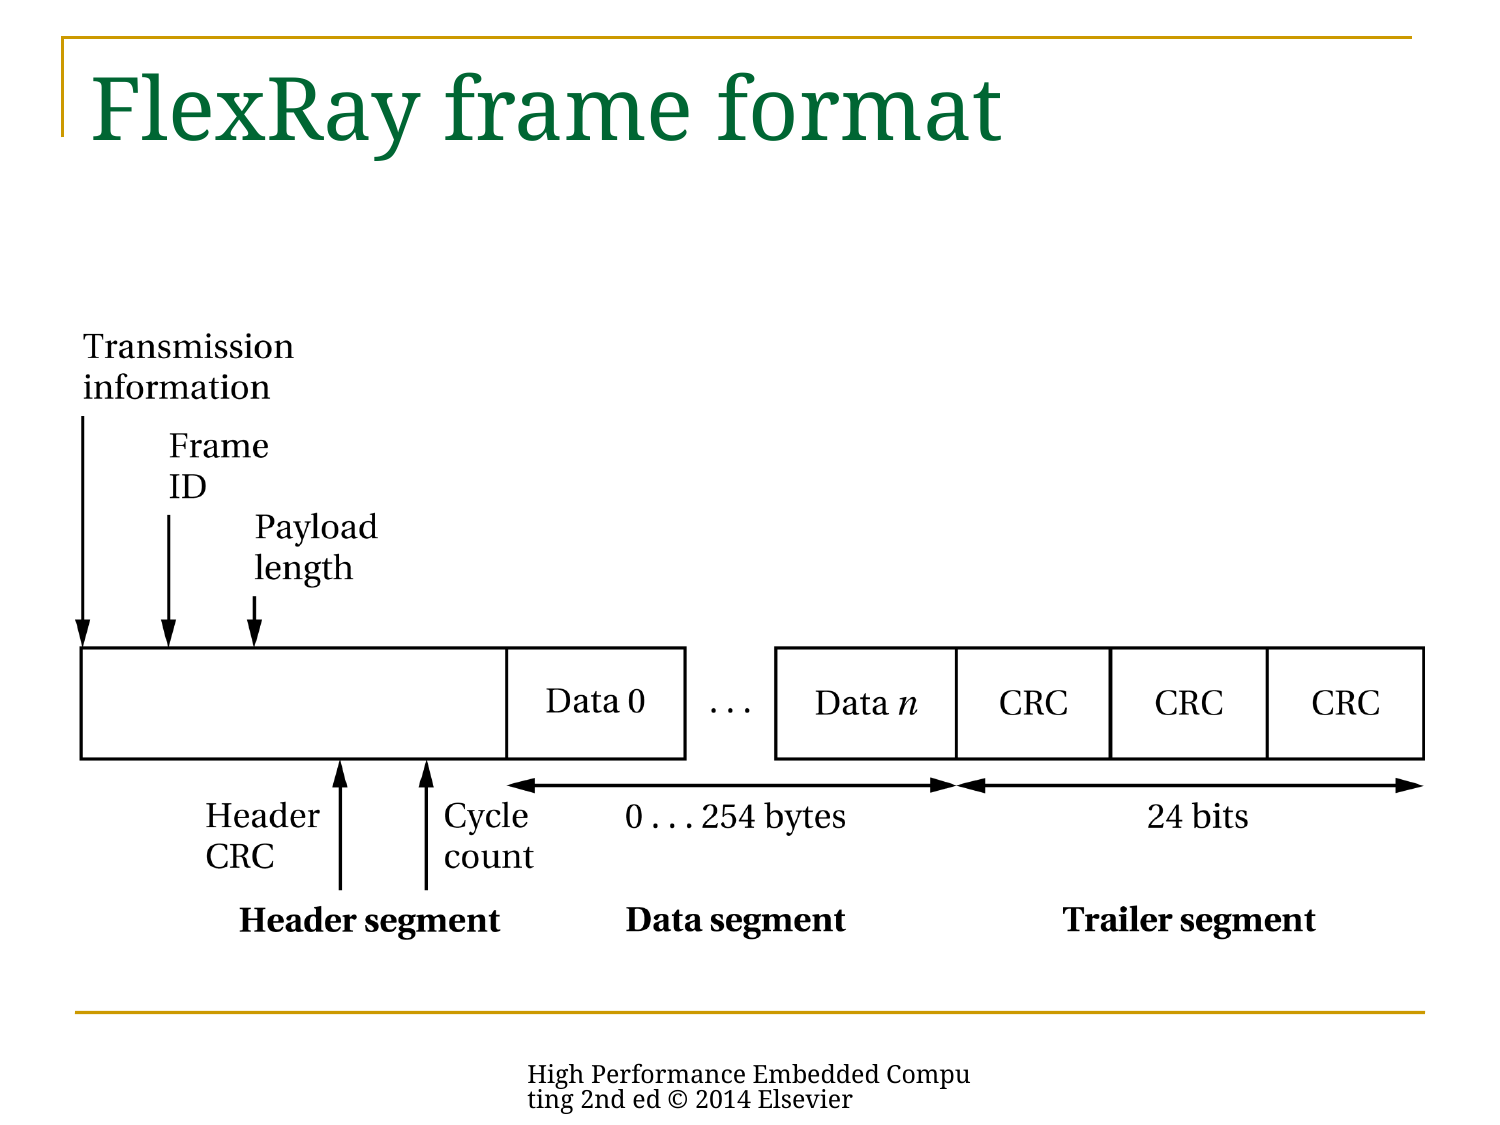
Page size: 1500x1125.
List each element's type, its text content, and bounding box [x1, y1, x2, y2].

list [74, 327, 1426, 941]
title FlexRay frame format [75, 45, 1425, 233]
footer High Performance Embedded Computing 2nd ed © 2014 Elsevier [512, 1025, 988, 1100]
